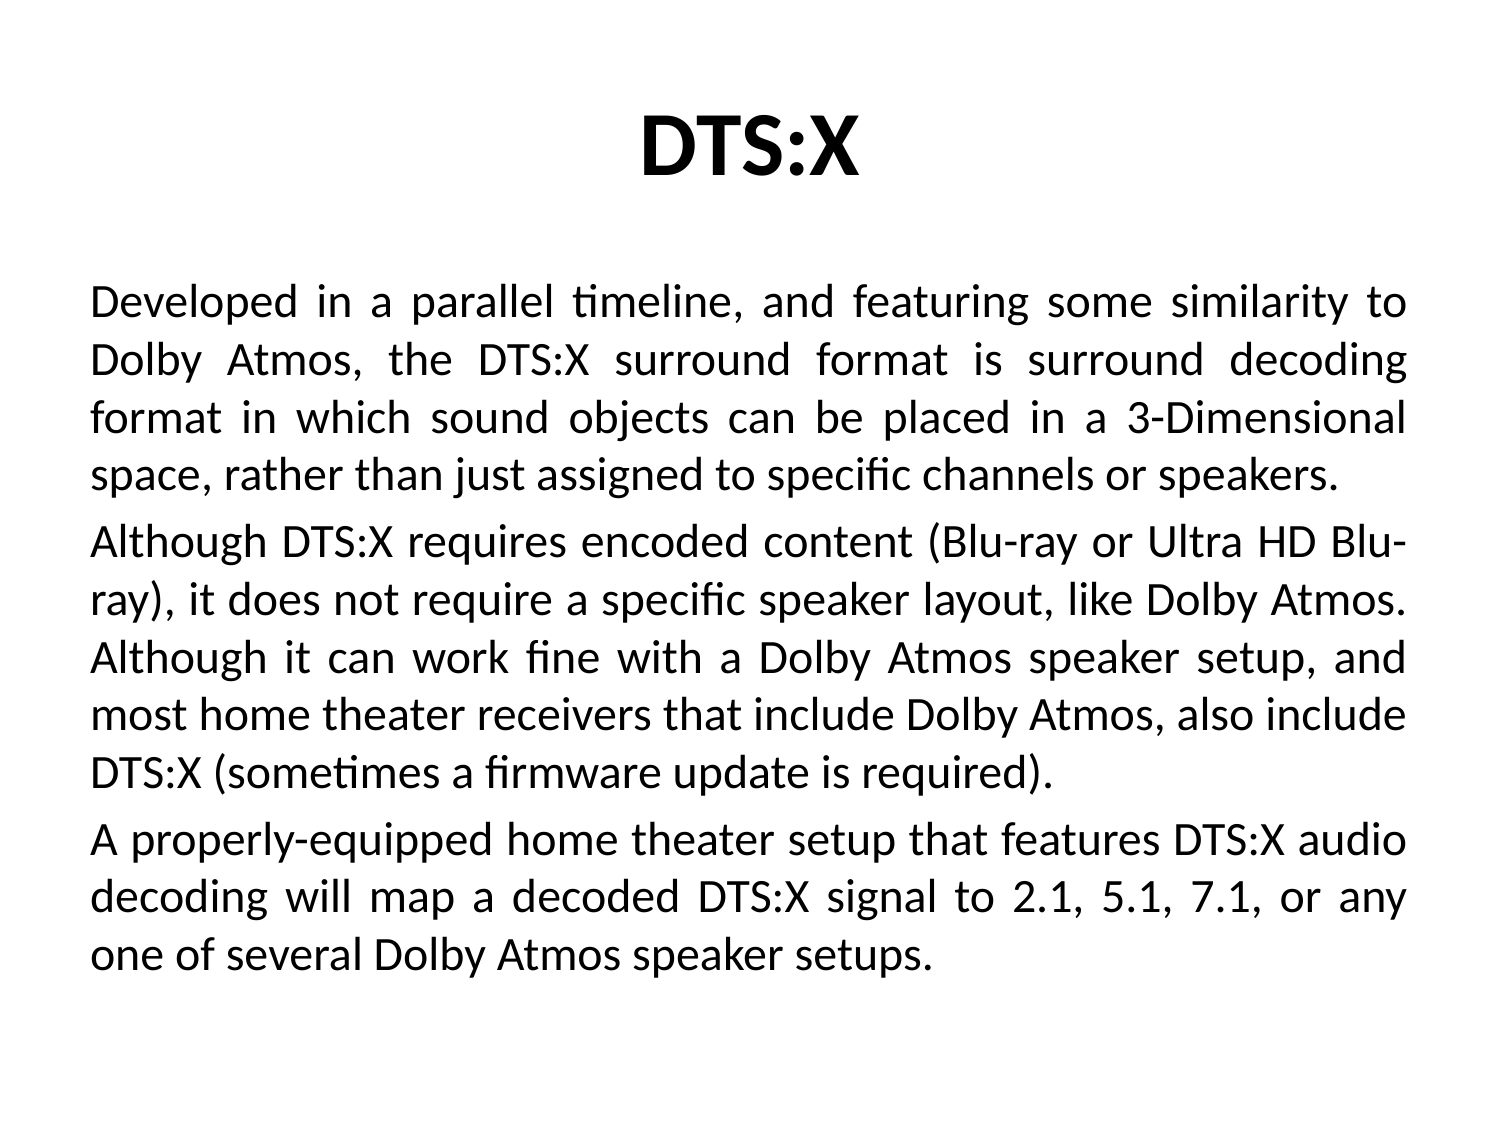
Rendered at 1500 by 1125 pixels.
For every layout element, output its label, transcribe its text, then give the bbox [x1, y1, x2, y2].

title DTS:X [75, 45, 1425, 233]
list Developed in a parallel timeline, and featuring some similarity to Dolby Atmos, the DTS:X surround format is surround decoding format in which sound objects can be placed in a 3-Dimensional space, rather than just assigned to specific channels or speakers. Although DTS:X requires encoded content (Blu-ray or Ultra HD Blu-ray), it does not require a specific speaker layout, like Dolby Atmos. Although it can work fine with a Dolby Atmos speaker setup, and most home theater receivers that include Dolby Atmos, also include DTS:X (sometimes a firmware update is required). A properly-equipped home theater setup that features DTS:X audio decoding will map a decoded DTS:X signal to 2.1, 5.1, 7.1, or any one of several Dolby Atmos speaker setups. [75, 262, 1425, 1005]
